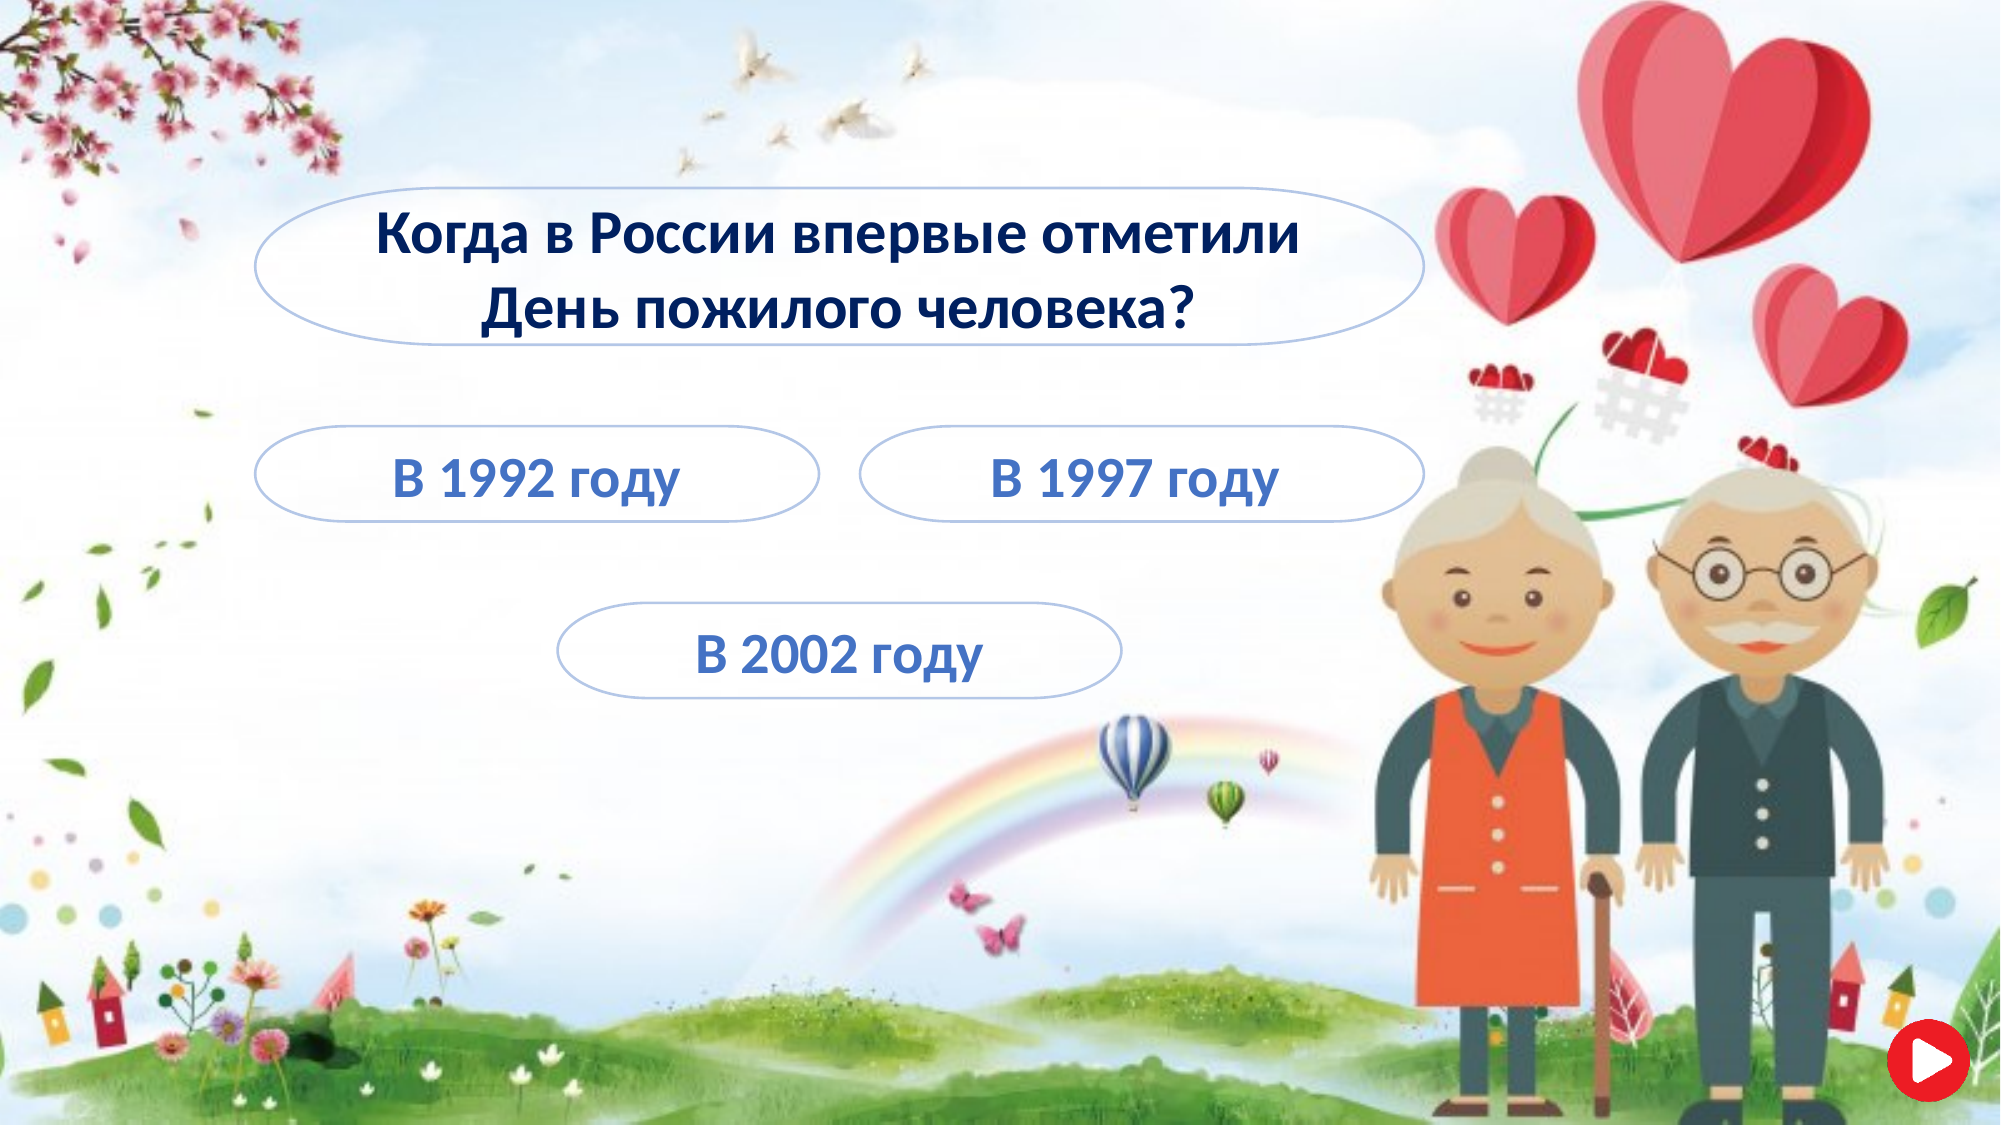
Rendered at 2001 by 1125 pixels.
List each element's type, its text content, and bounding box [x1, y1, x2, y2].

text_box Когда в России впервые отметили День пожилого человека? [254, 186, 1425, 346]
text_box В 1992 году [254, 425, 821, 523]
text_box В 1997 году [858, 425, 1425, 523]
picture [0, 0, 2001, 1125]
text_box В 2002 году [556, 601, 1123, 700]
